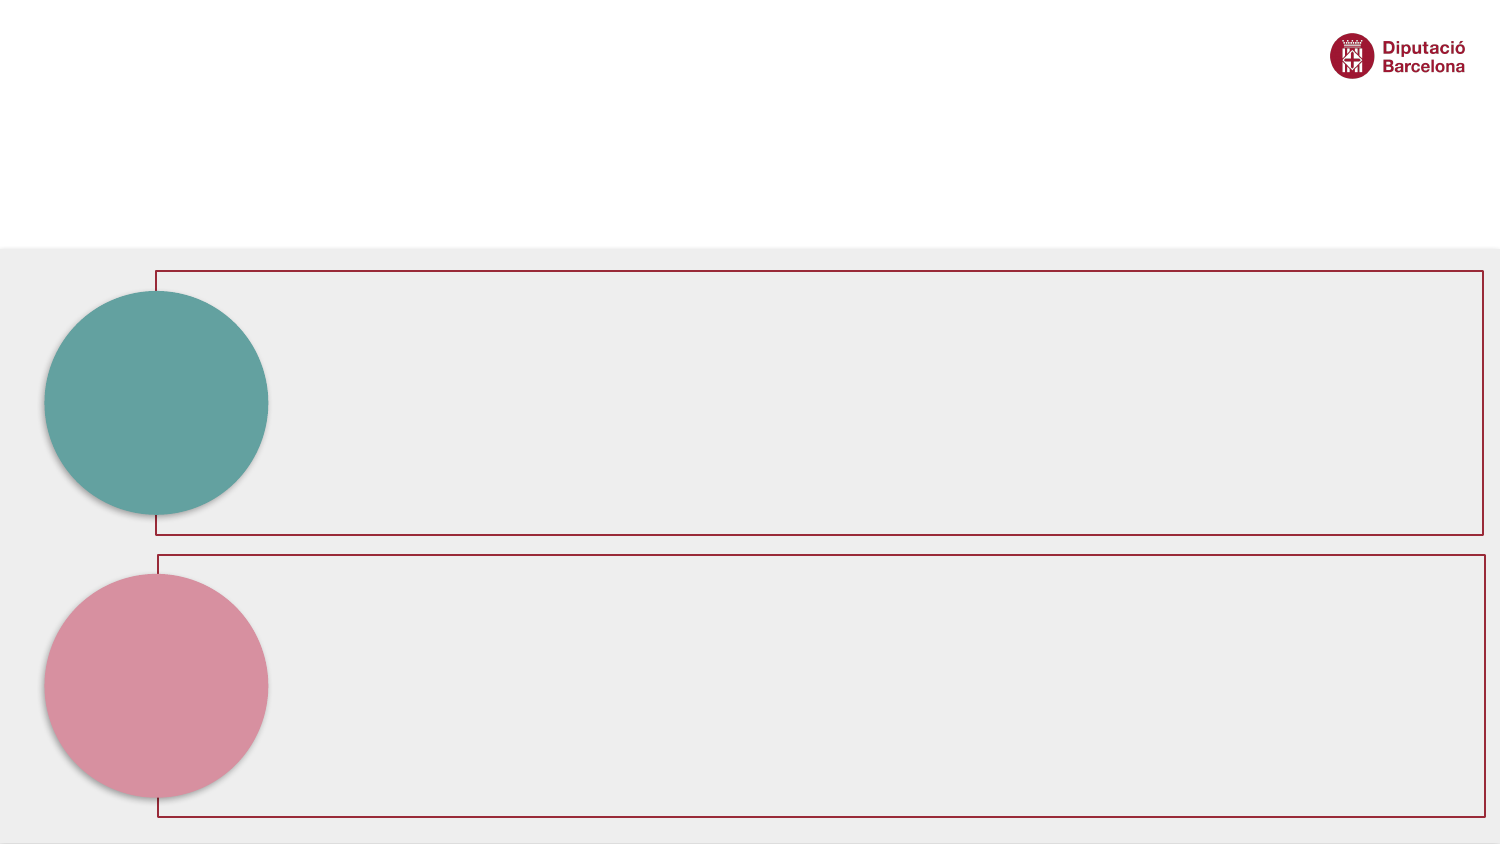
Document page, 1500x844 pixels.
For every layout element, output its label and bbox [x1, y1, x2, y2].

picture [1330, 33, 1465, 79]
